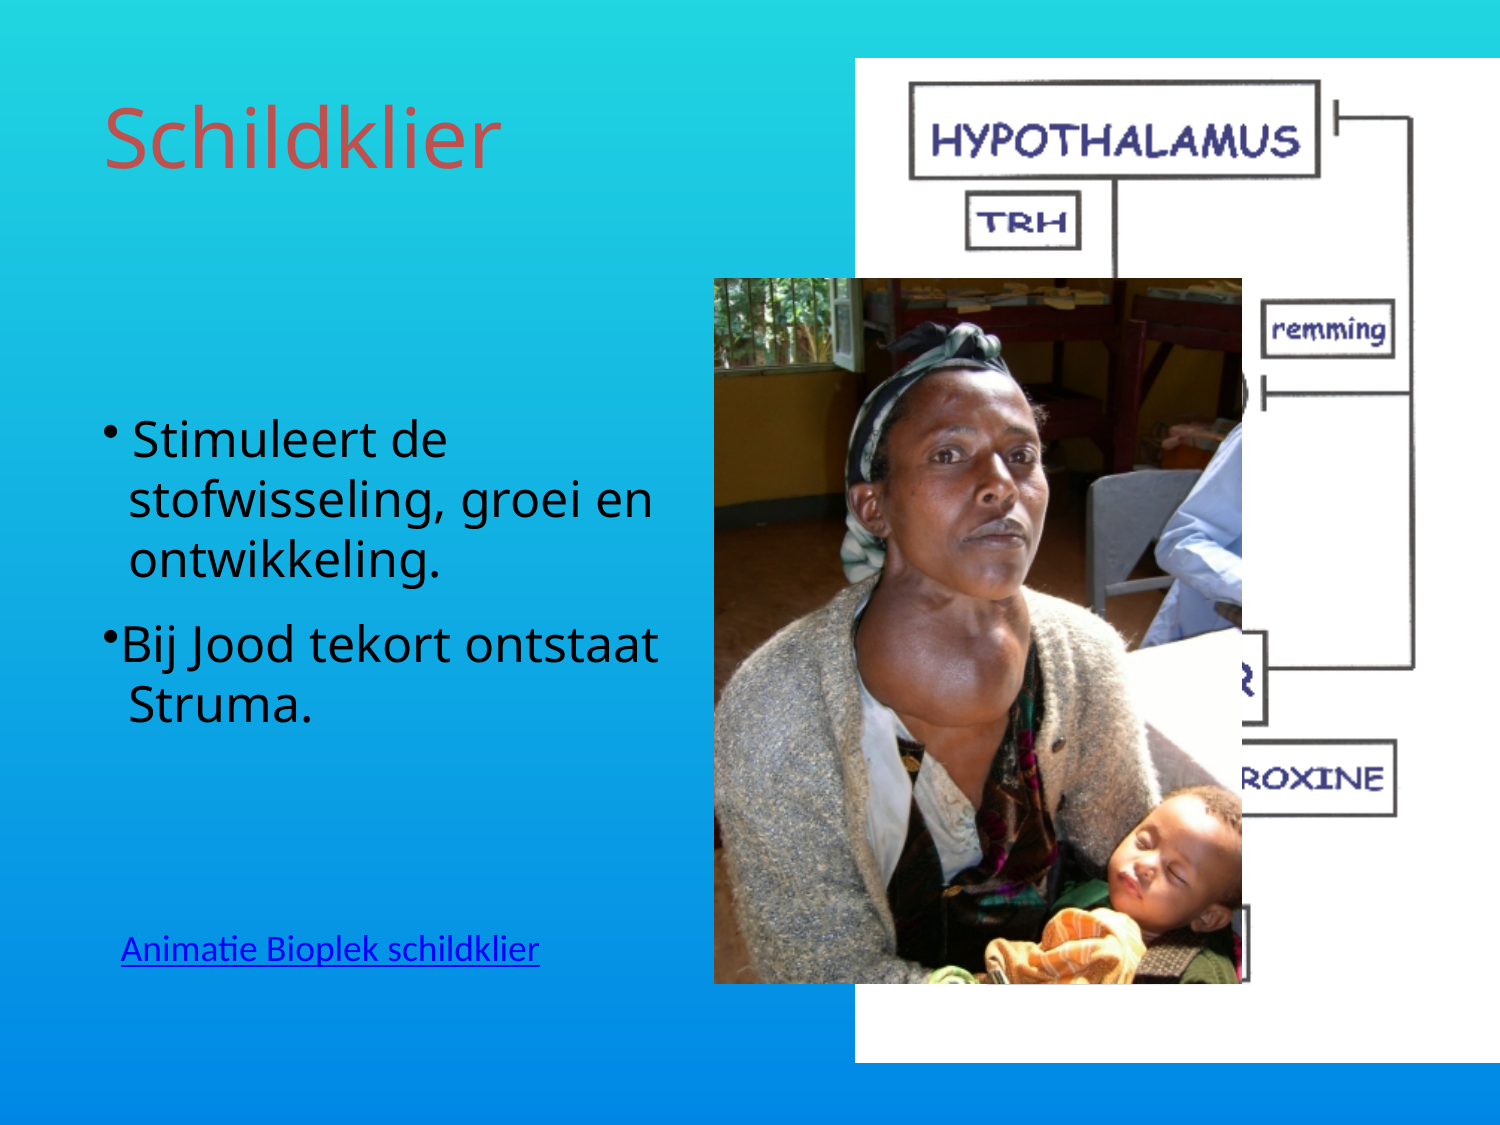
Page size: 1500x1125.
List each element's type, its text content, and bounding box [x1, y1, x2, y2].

text_box Stimuleert de stofwisseling, groei en ontwikkeling. Bij Jood tekort ontstaat Struma. [87, 399, 709, 740]
picture [714, 58, 1500, 1063]
text_box Schildklier [88, 78, 522, 193]
text_box Animatie Bioplek schildklier [105, 916, 556, 977]
picture [709, 891, 713, 902]
